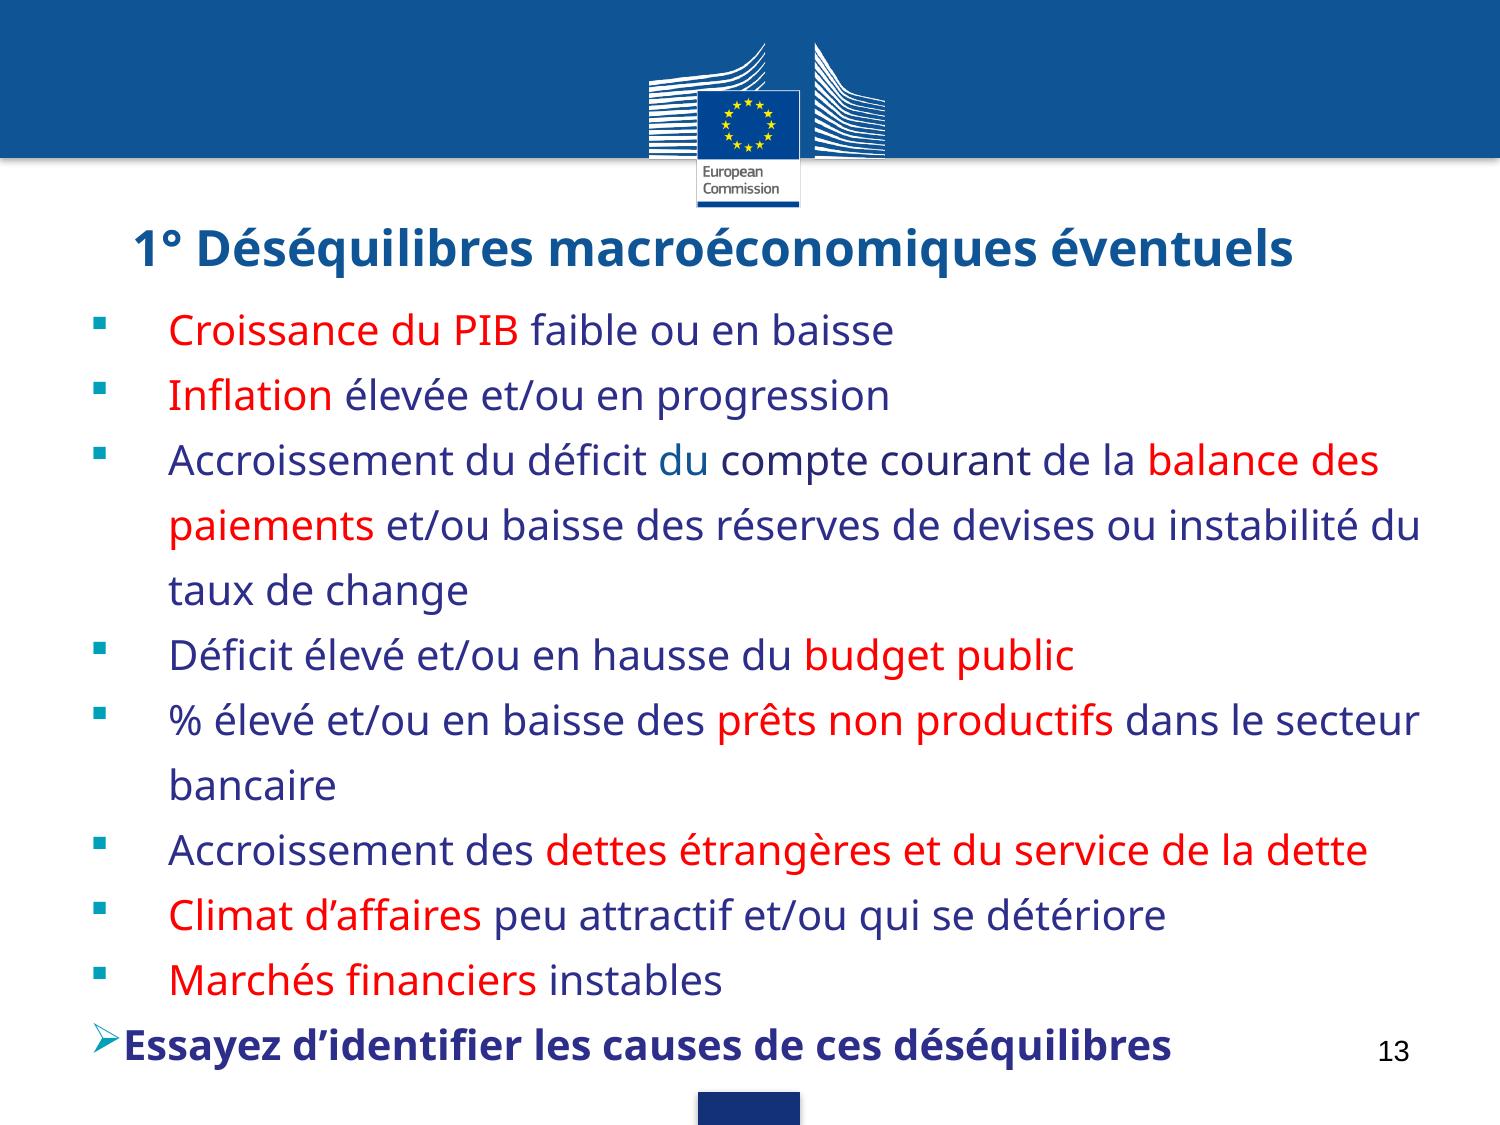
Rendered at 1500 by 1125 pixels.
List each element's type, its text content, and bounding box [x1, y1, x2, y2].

list Croissance du PIB faible ou en baisse Inflation élevée et/ou en progression Accroissement du déficit du compte courant de la balance des paiements et/ou baisse des réserves de devises ou instabilité du taux de change Déficit élevé et/ou en hausse du budget public % élevé et/ou en baisse des prêts non productifs dans le secteur bancaire Accroissement des dettes étrangères et du service de la dette Climat d’affaires peu attractif et/ou qui se détériore Marchés financiers instables Essayez d’identifier les causes de ces déséquilibres [0, 280, 1500, 932]
picture [649, 42, 885, 198]
slide_number 13 [1074, 1024, 1425, 1103]
title 1° Déséquilibres macroéconomiques éventuels [58, 198, 1500, 280]
